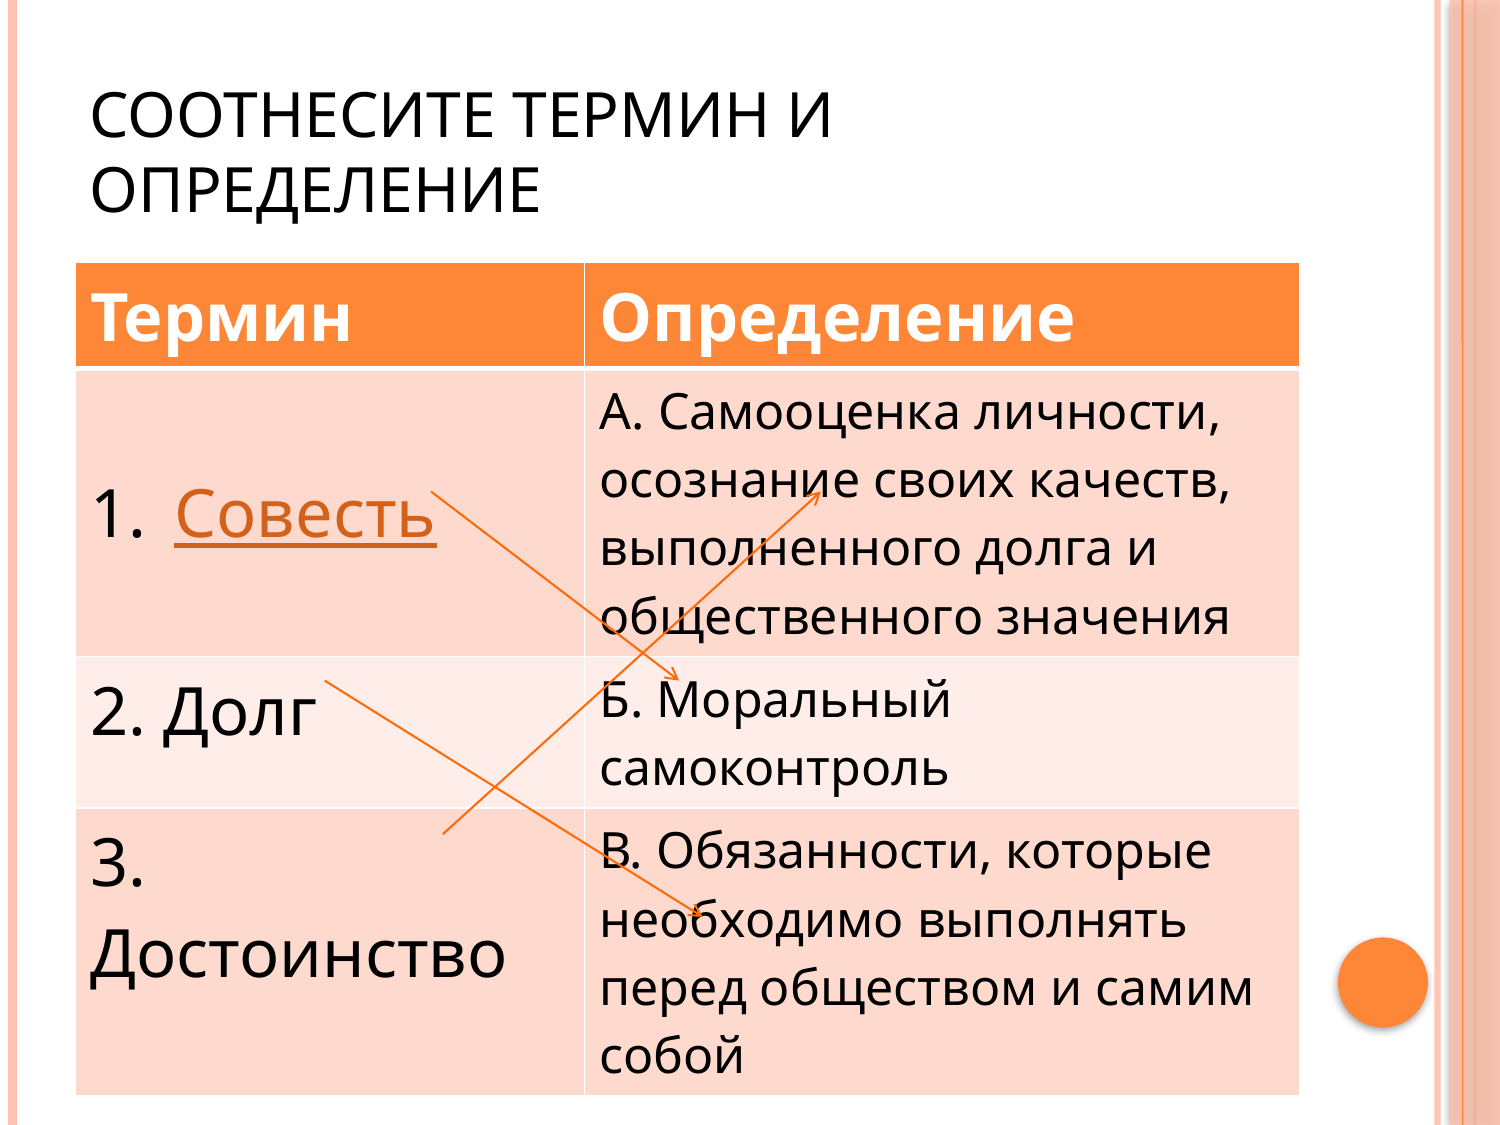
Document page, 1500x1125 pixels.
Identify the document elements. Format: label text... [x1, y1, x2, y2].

table_cell Б. Моральный самоконтроль [827, 657, 1299, 807]
table_cell 3. Достоинство [76, 809, 584, 1095]
table_header Термин [76, 263, 584, 366]
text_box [442, 491, 822, 835]
table_header Определение [585, 263, 1299, 366]
title Соотнесите термин и определение [75, 45, 1300, 233]
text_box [430, 491, 439, 677]
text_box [324, 680, 704, 918]
table_cell Совесть [76, 371, 584, 656]
table_cell 2. Долг [76, 657, 424, 807]
table_cell А. Самооценка личности, осознание своих качеств, выполненного долга и общественного значения [585, 371, 1299, 656]
table_cell В. Обязанности, которые необходимо выполнять перед обществом и самим собой [585, 809, 1299, 1095]
